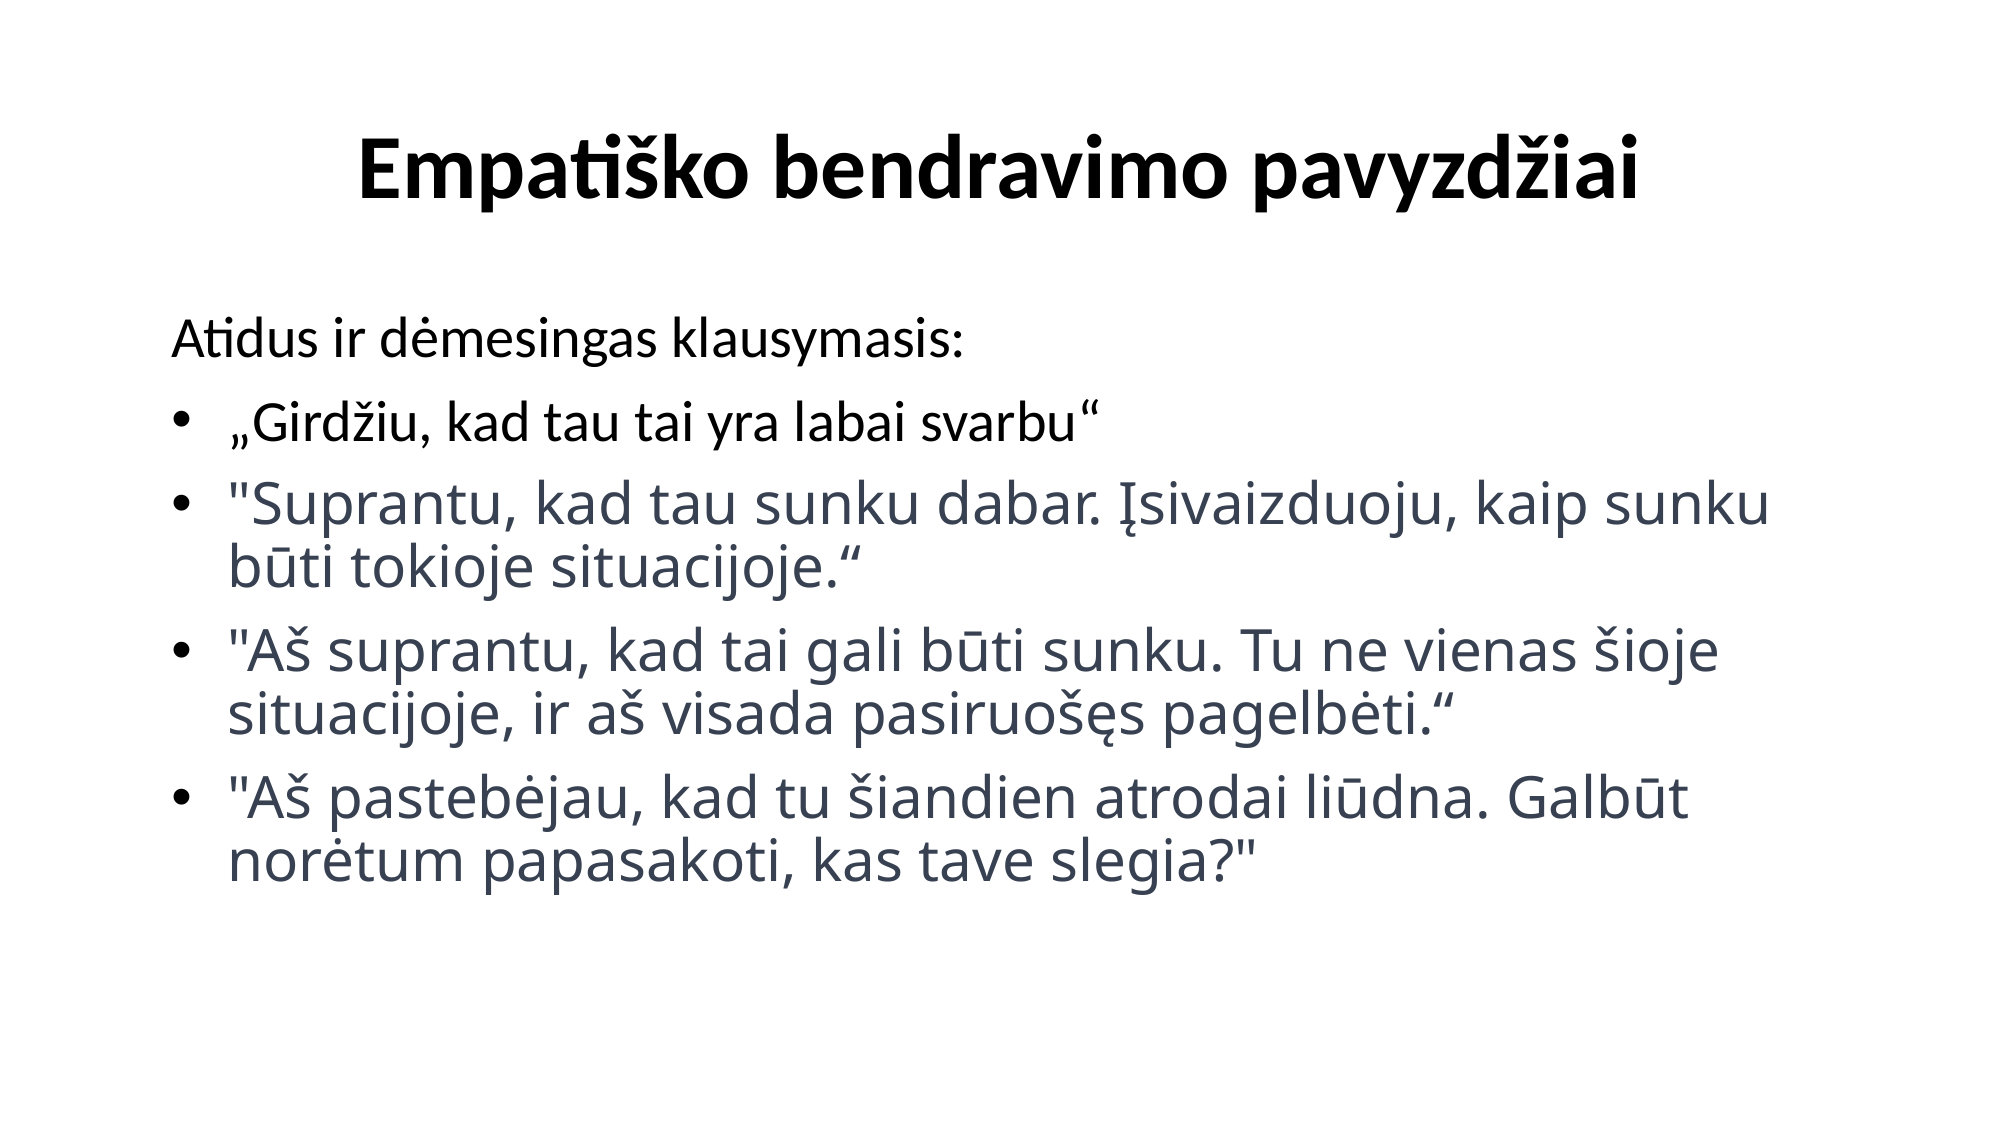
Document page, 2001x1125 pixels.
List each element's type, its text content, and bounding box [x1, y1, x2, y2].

title Empatiško bendravimo pavyzdžiai [137, 59, 1863, 278]
list Atidus ir dėmesingas klausymasis: „Girdžiu, kad tau tai yra labai svarbu“ "Suprantu, kad tau sunku dabar. Įsivaizduoju, kaip sunku būti tokioje situacijoje.“ "Aš suprantu, kad tai gali būti sunku. Tu ne vienas šioje situacijoje, ir aš visada pasiruošęs pagelbėti.“ "Aš pastebėjau, kad tu šiandien atrodai liūdna. Galbūt norėtum papasakoti, kas tave slegia?" [137, 299, 1863, 1014]
